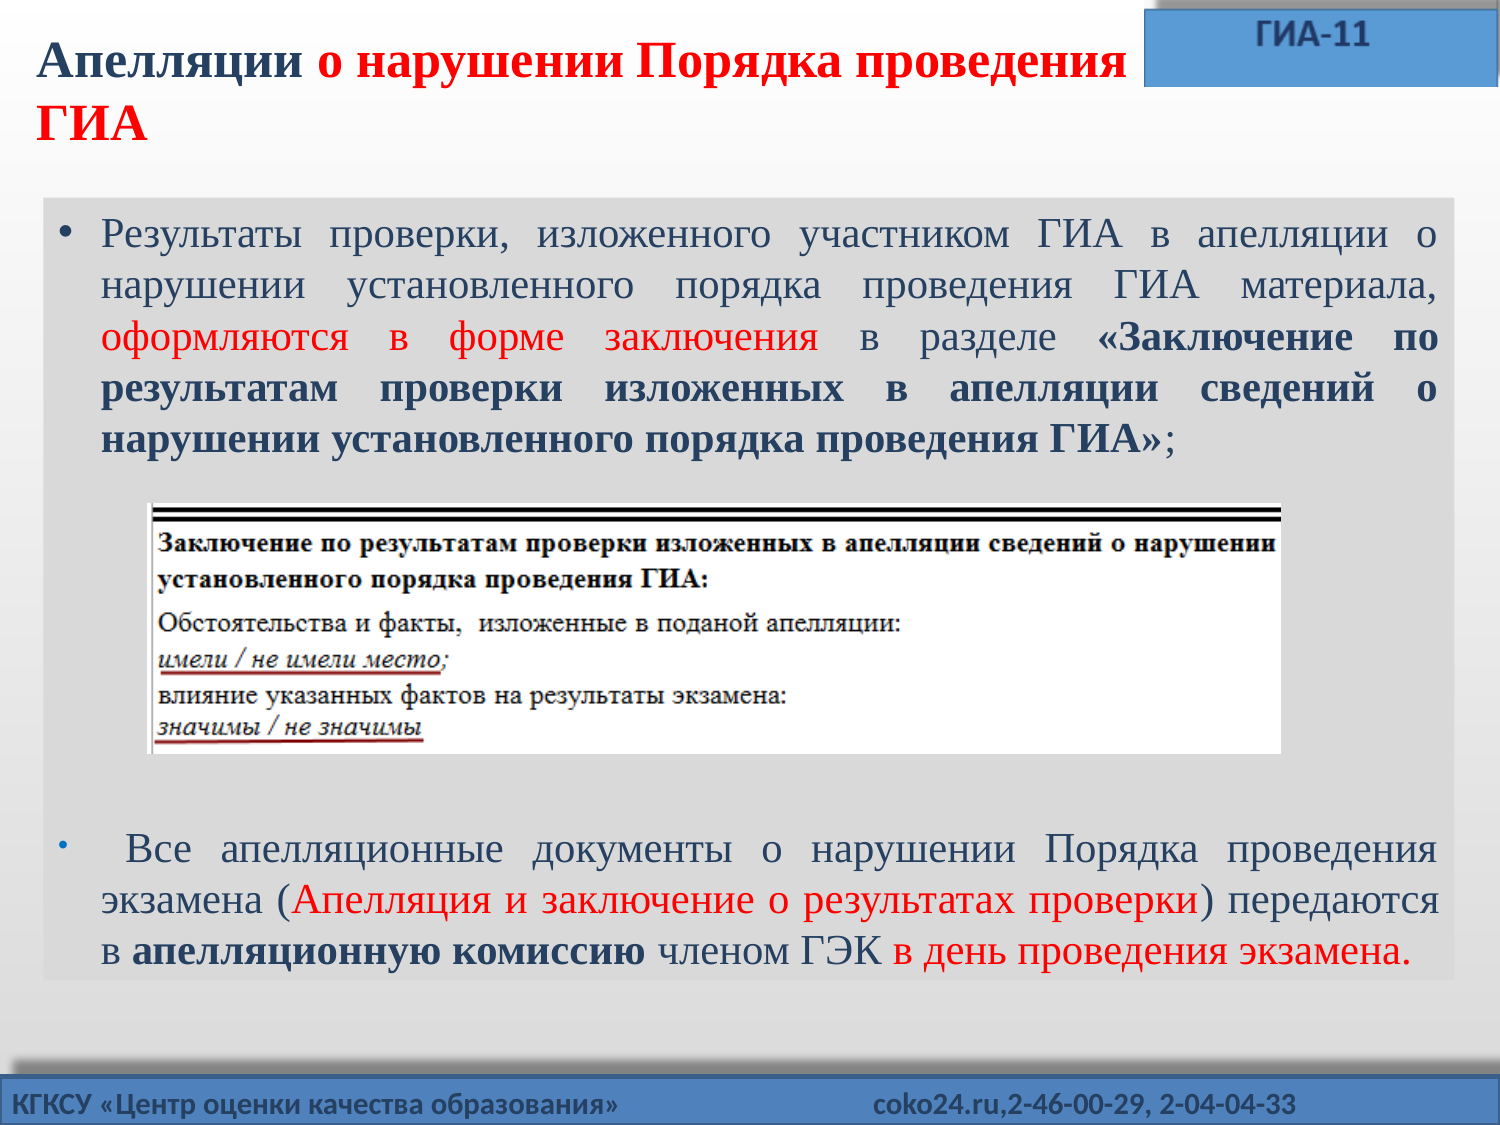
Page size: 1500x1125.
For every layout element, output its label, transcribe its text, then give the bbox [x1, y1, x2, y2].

title Апелляции о нарушении Порядка проведения ГИА [21, 50, 1167, 127]
text_box Результаты проверки, изложенного участником ГИА в апелляции о нарушении установленного порядка проведения ГИА материала, оформляются в форме заключения в разделе «Заключение по результатам проверки изложенных в апелляции сведений о нарушении установленного порядка проведения ГИА»; Все апелляционные документы о нарушении Порядка проведения экзамена (Апелляция и заключение о результатах проверки) передаются в апелляционную комиссию членом ГЭК в день проведения экзамена. [41, 196, 1457, 982]
picture [147, 503, 1281, 754]
picture [1144, 0, 1500, 87]
